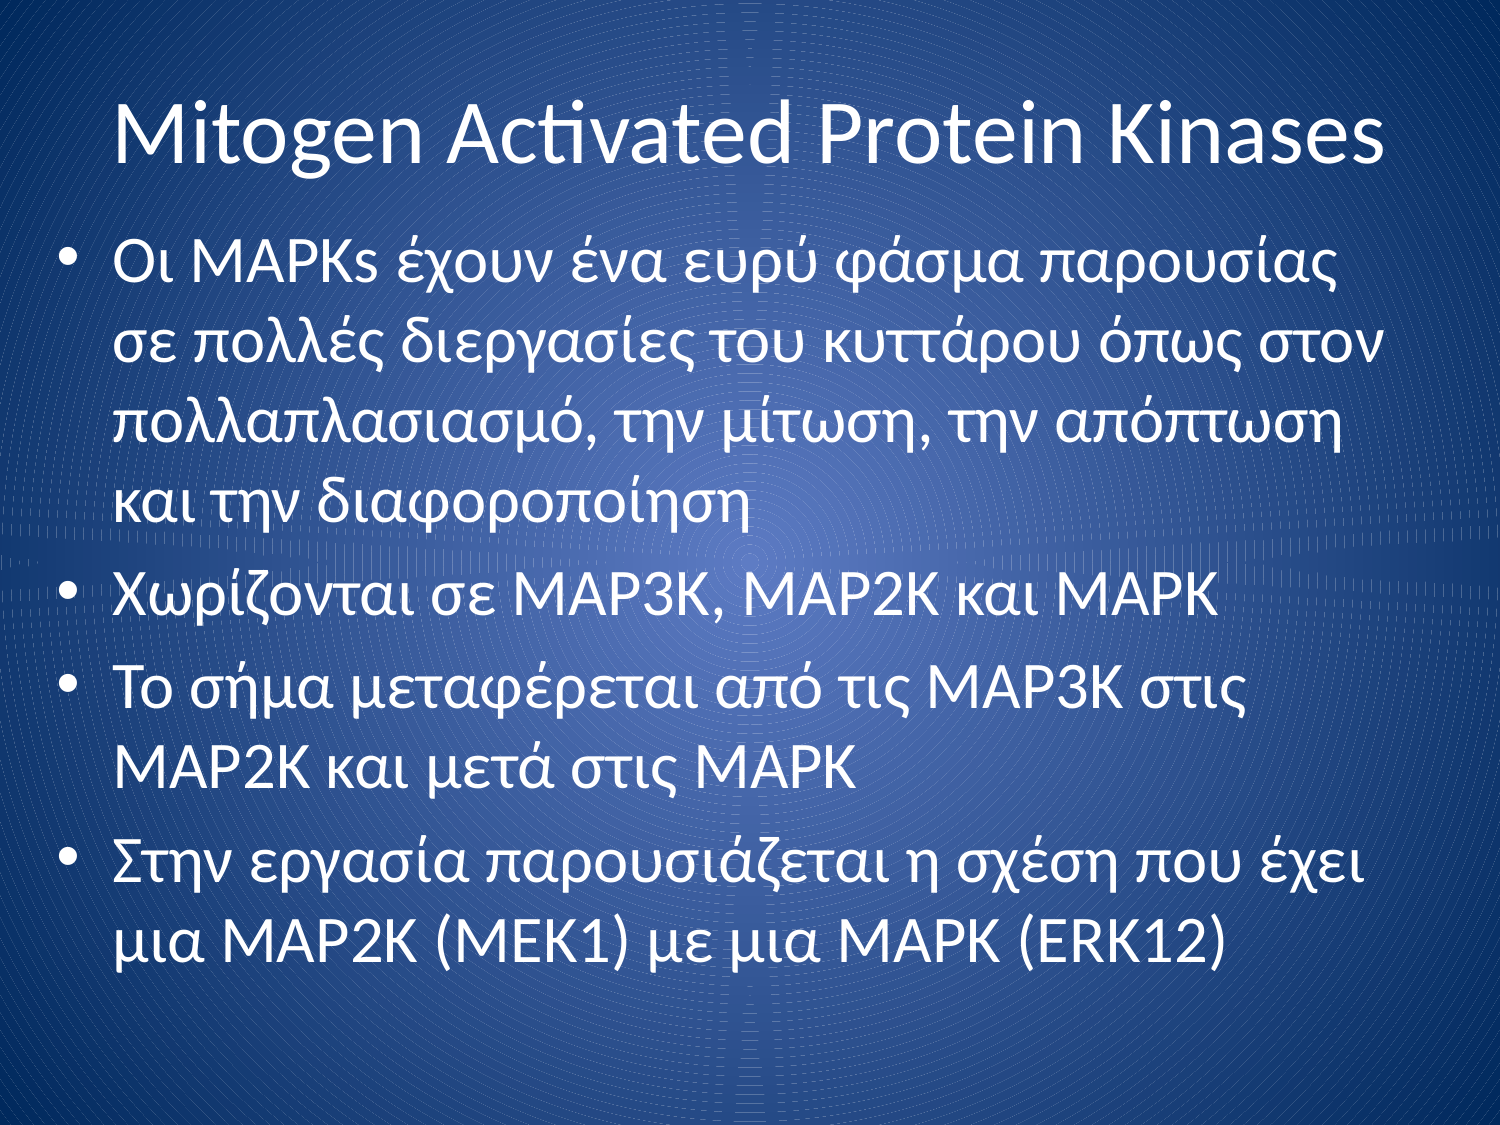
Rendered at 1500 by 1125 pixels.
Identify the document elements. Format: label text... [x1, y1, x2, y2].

title Mitogen Activated Protein Kinases [75, 45, 1425, 208]
list Οι MAPKs έχουν ένα ευρύ φάσμα παρουσίας σε πολλές διεργασίες του κυττάρου όπως στον πολλαπλασιασμό, την μίτωση, την απόπτωση και την διαφοροποίηση Χωρίζονται σε ΜΑΡ3Κ, ΜΑΡ2Κ και ΜΑΡΚ Το σήμα μεταφέρεται από τις ΜΑΡ3Κ στις ΜΑΡ2Κ και μετά στις ΜΑΡΚ Στην εργασία παρουσιάζεται η σχέση που έχει μια ΜΑΡ2Κ (ΜΕΚ1) με μια ΜΑΡΚ (ΕRΚ12) [41, 208, 1425, 1083]
